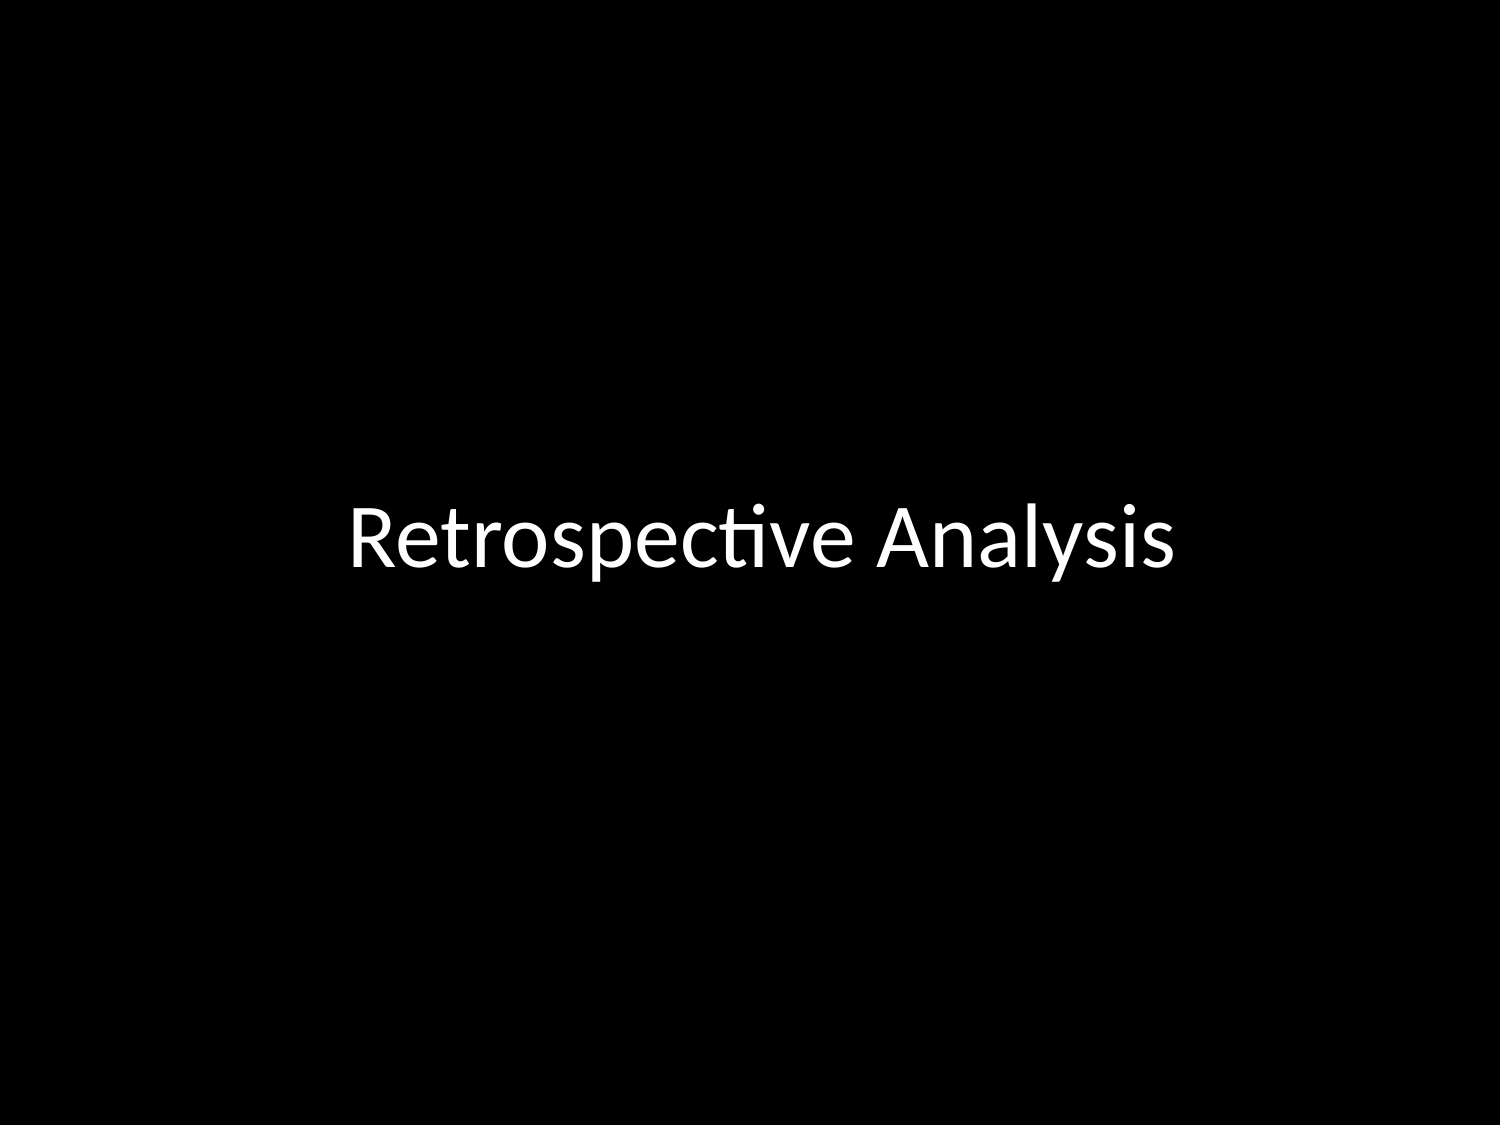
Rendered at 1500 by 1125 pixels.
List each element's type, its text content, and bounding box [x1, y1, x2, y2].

title Retrospective Analysis [87, 437, 1438, 625]
